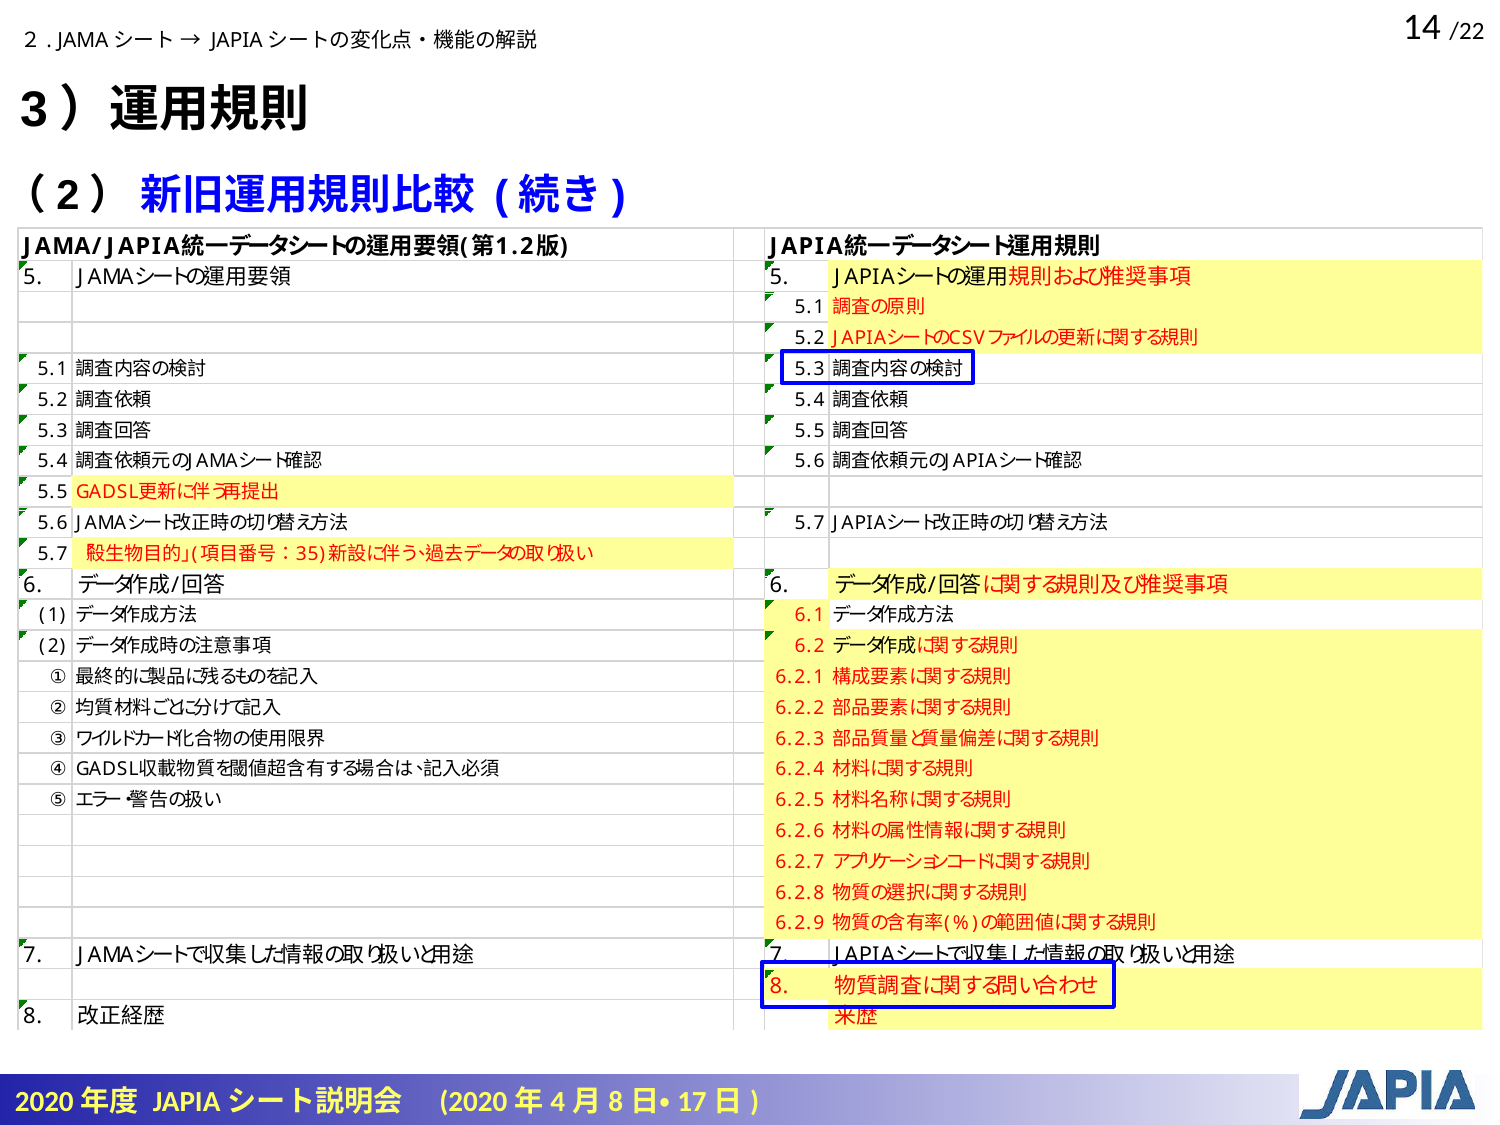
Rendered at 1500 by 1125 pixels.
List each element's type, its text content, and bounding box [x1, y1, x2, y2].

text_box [16, 227, 1485, 1032]
text_box ２. JAMAシート → JAPIAシートの変化点・機能の解説 [5, 7, 857, 60]
picture [1299, 1070, 1475, 1119]
text_box 3）運用規則 [5, 69, 1281, 144]
text_box （2） 新旧運用規則比較 (続き) [0, 159, 772, 246]
